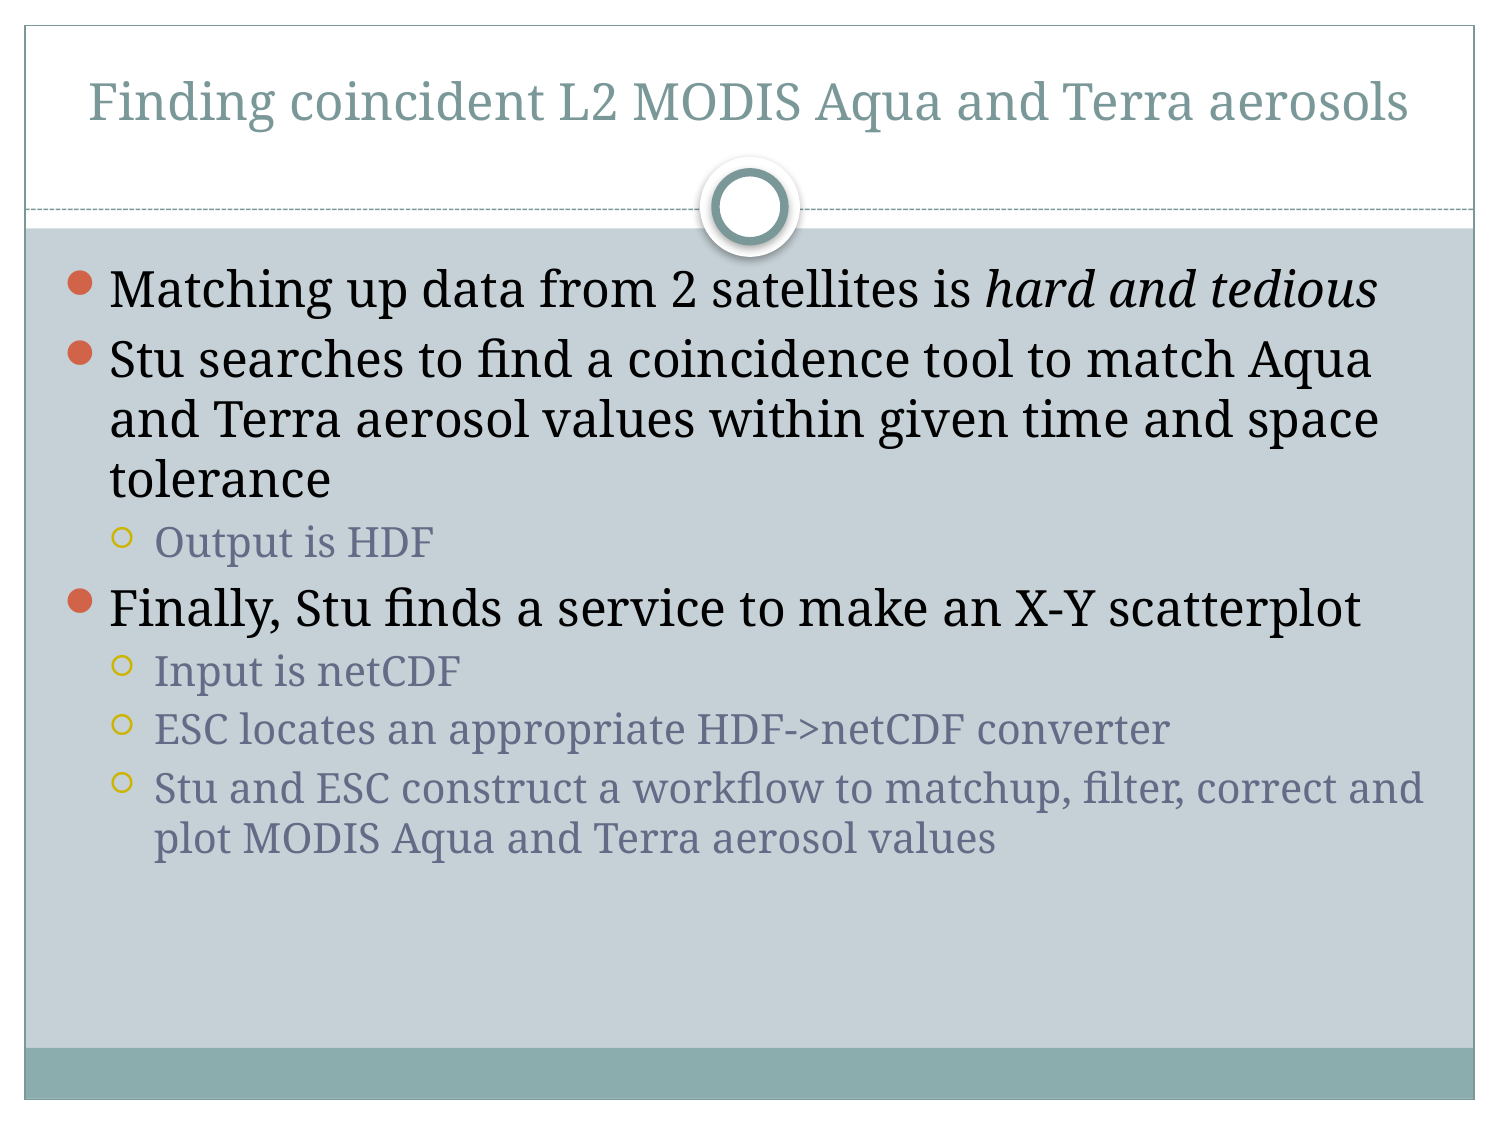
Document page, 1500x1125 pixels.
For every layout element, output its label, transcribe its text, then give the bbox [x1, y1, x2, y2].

title Finding coincident L2 MODIS Aqua and Terra aerosols [49, 37, 1450, 162]
list Matching up data from 2 satellites is hard and tedious Stu searches to find a coincidence tool to match Aqua and Terra aerosol values within given time and space tolerance Output is HDF Finally, Stu finds a service to make an X-Y scatterplot Input is netCDF ESC locates an appropriate HDF->netCDF converter Stu and ESC construct a workflow to matchup, filter, correct and plot MODIS Aqua and Terra aerosol values [49, 250, 1445, 1001]
